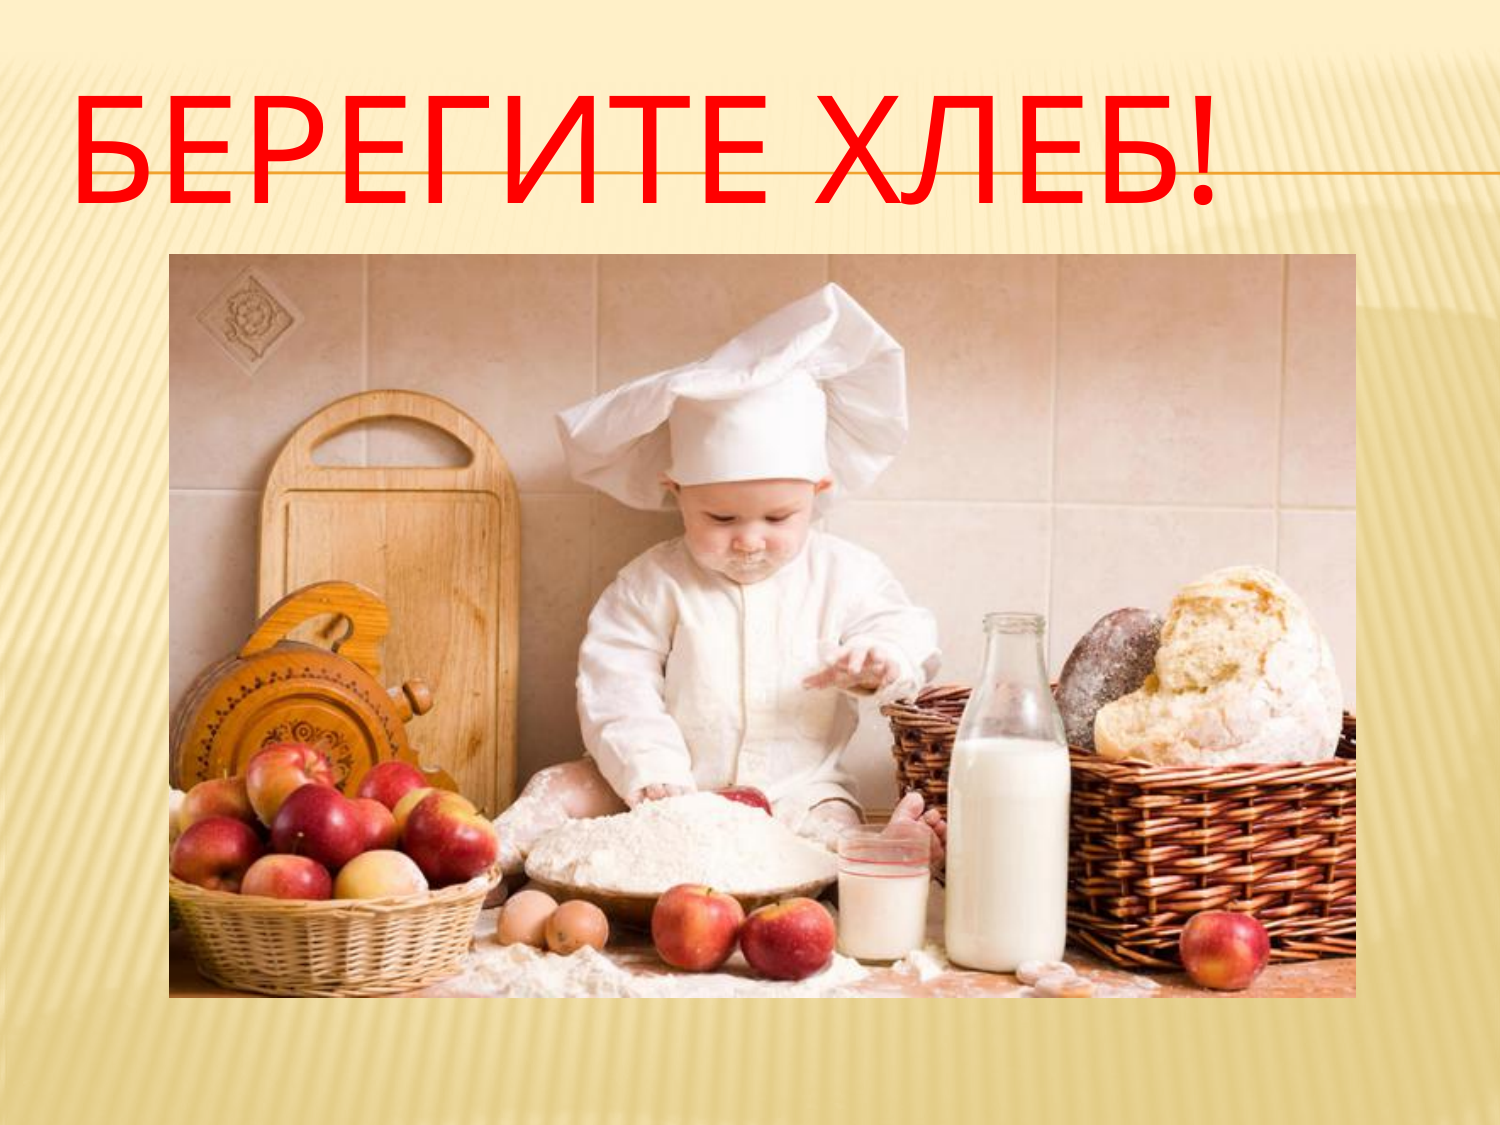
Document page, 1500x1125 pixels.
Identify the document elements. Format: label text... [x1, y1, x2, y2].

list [168, 254, 1356, 998]
title Берегите хлеб! [50, 75, 1475, 213]
